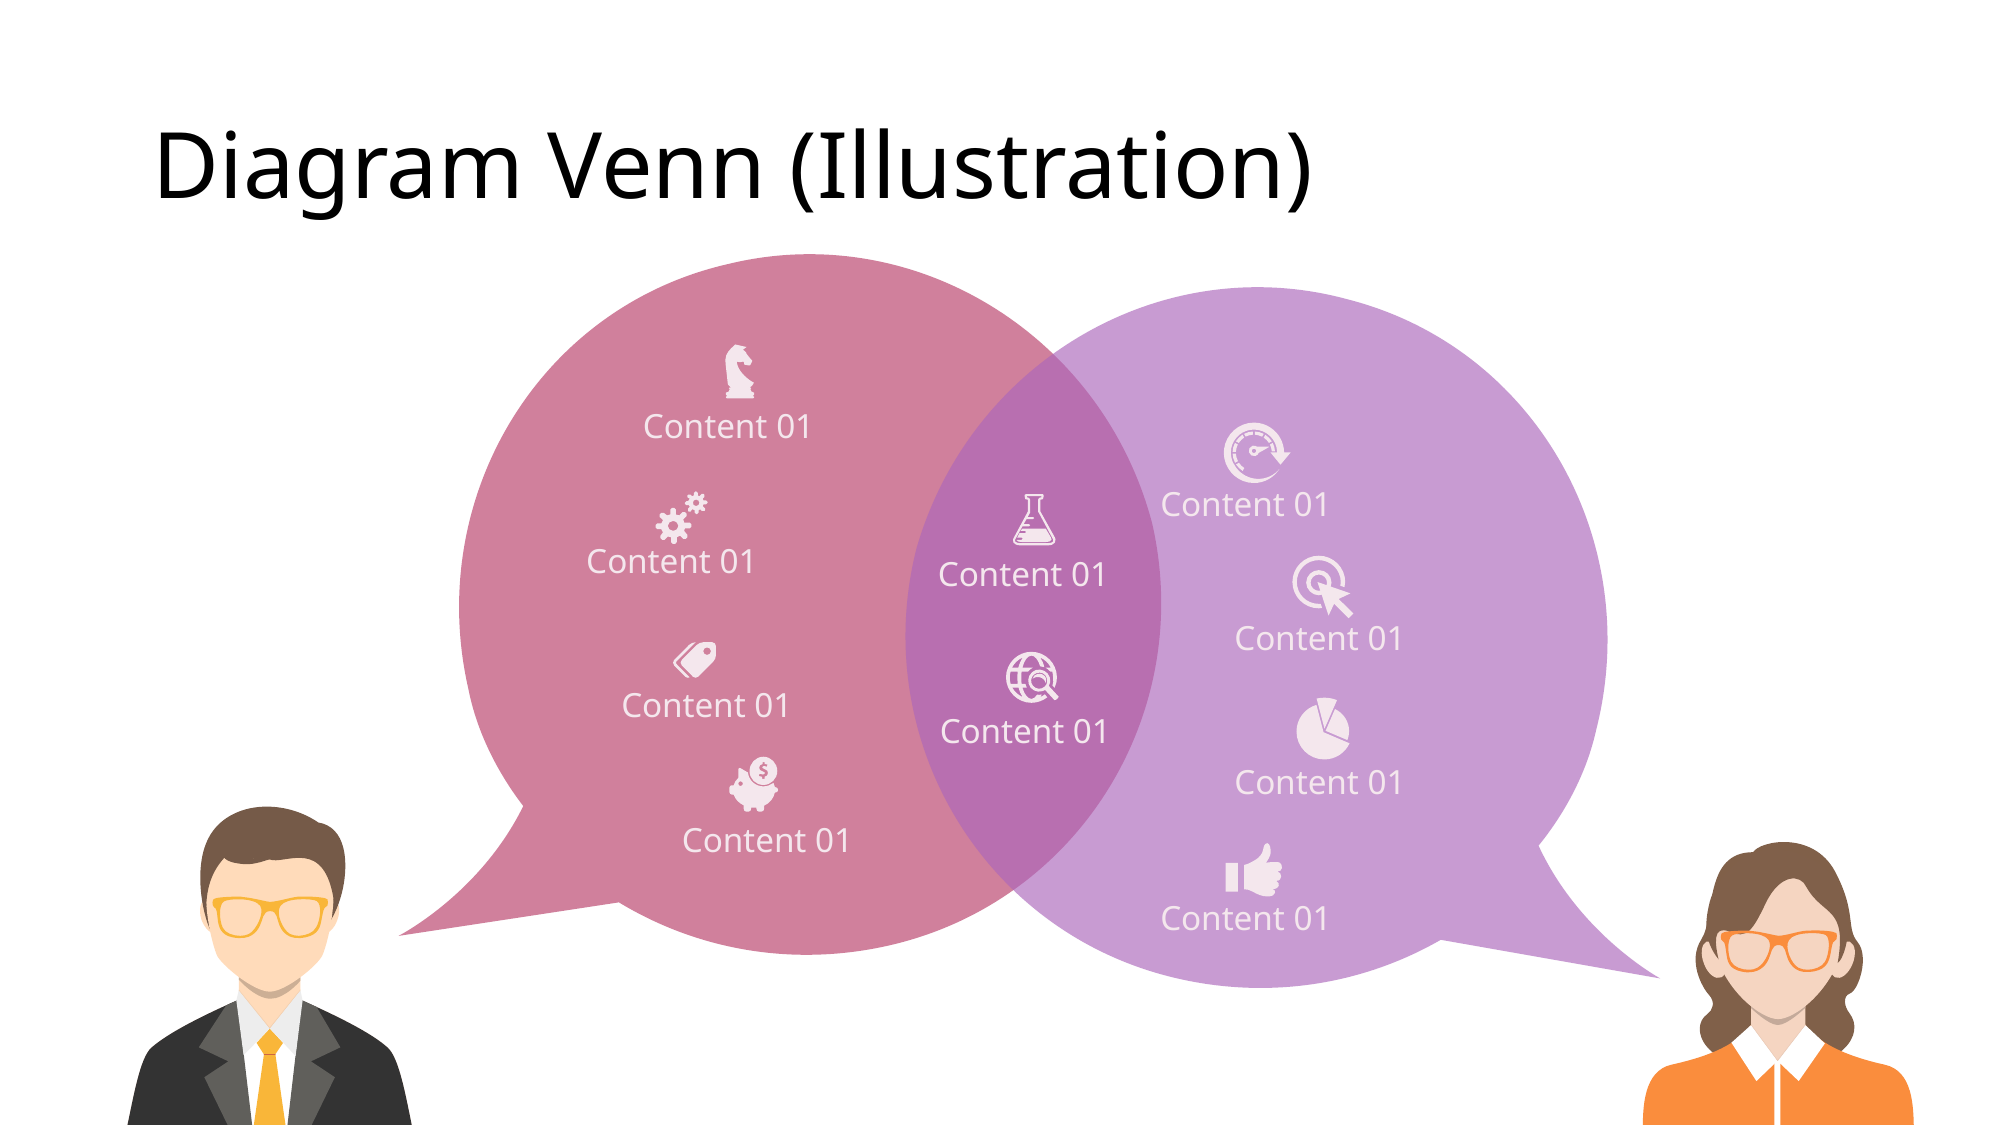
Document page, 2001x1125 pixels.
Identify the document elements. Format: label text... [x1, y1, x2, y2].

text_box [413, 254, 1053, 955]
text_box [1223, 422, 1291, 483]
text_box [729, 756, 779, 812]
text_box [1292, 555, 1354, 619]
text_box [1642, 830, 1914, 1125]
text_box [905, 287, 1642, 988]
text_box [680, 642, 716, 678]
text_box Content 01 [667, 812, 868, 867]
text_box Content 01 [1219, 610, 1421, 665]
text_box Content 01 [628, 398, 830, 453]
title Diagram Venn (Illustration) [137, 59, 1863, 278]
text_box Content 01 [571, 532, 773, 588]
text_box Content 01 [1145, 475, 1347, 531]
text_box [673, 642, 696, 678]
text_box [1006, 651, 1059, 703]
text_box Content 01 [923, 546, 1125, 601]
text_box Content 01 [924, 703, 1126, 758]
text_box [1225, 843, 1283, 897]
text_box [126, 800, 413, 1125]
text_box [1012, 494, 1057, 546]
text_box Content 01 [1145, 889, 1347, 945]
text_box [655, 491, 708, 544]
text_box Content 01 [606, 676, 808, 732]
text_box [1296, 697, 1350, 760]
text_box Content 01 [1219, 754, 1421, 809]
text_box [725, 344, 755, 399]
